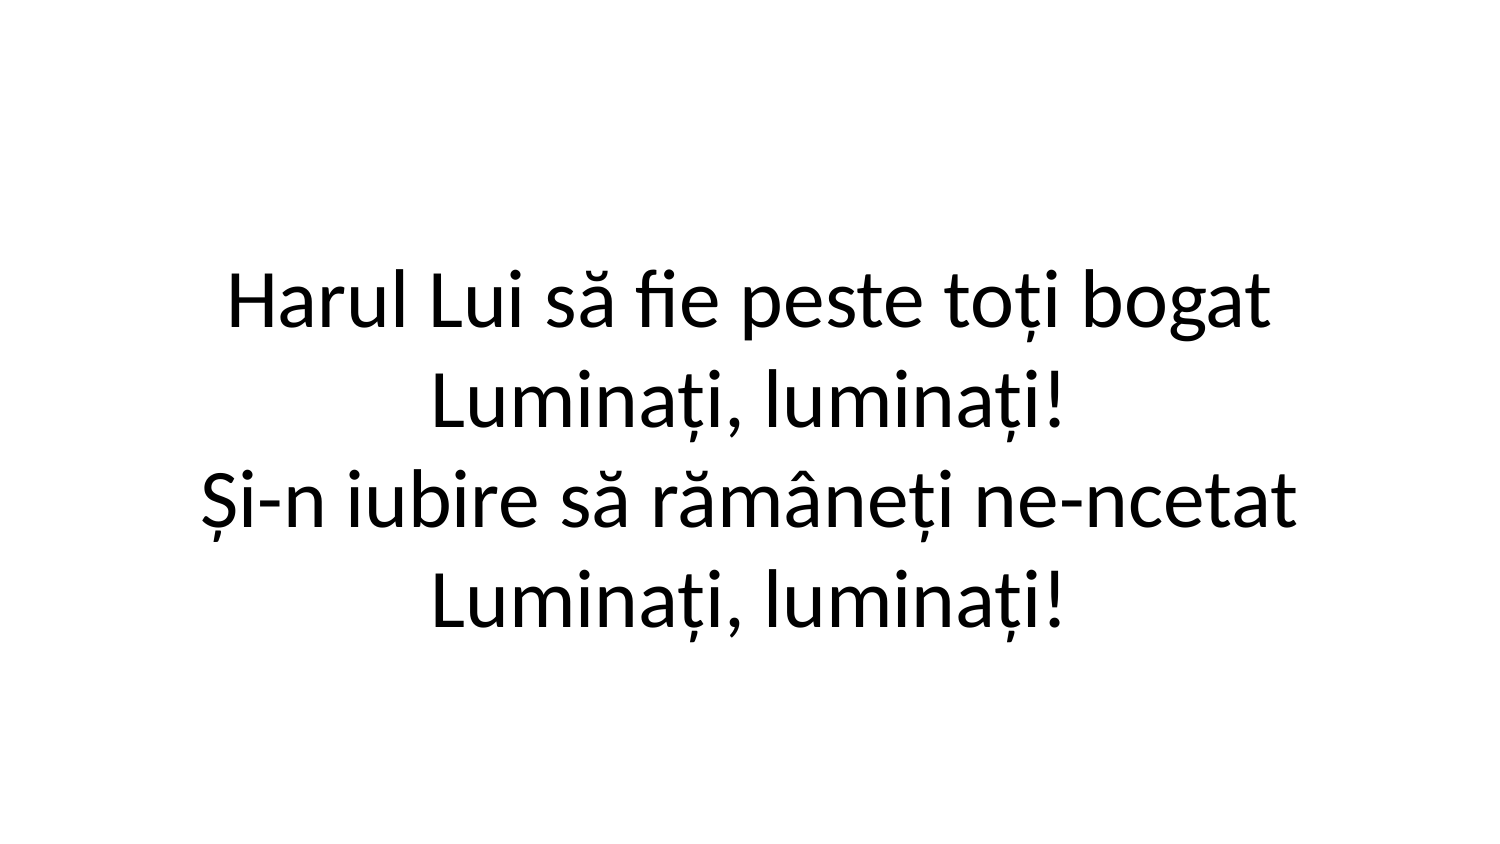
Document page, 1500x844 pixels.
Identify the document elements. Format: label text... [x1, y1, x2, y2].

text_box Harul Lui să fie peste toți bogat Luminați, luminați! Și-n iubire să rămâneți ne-ncetat Luminați, luminați! [185, 192, 1315, 652]
